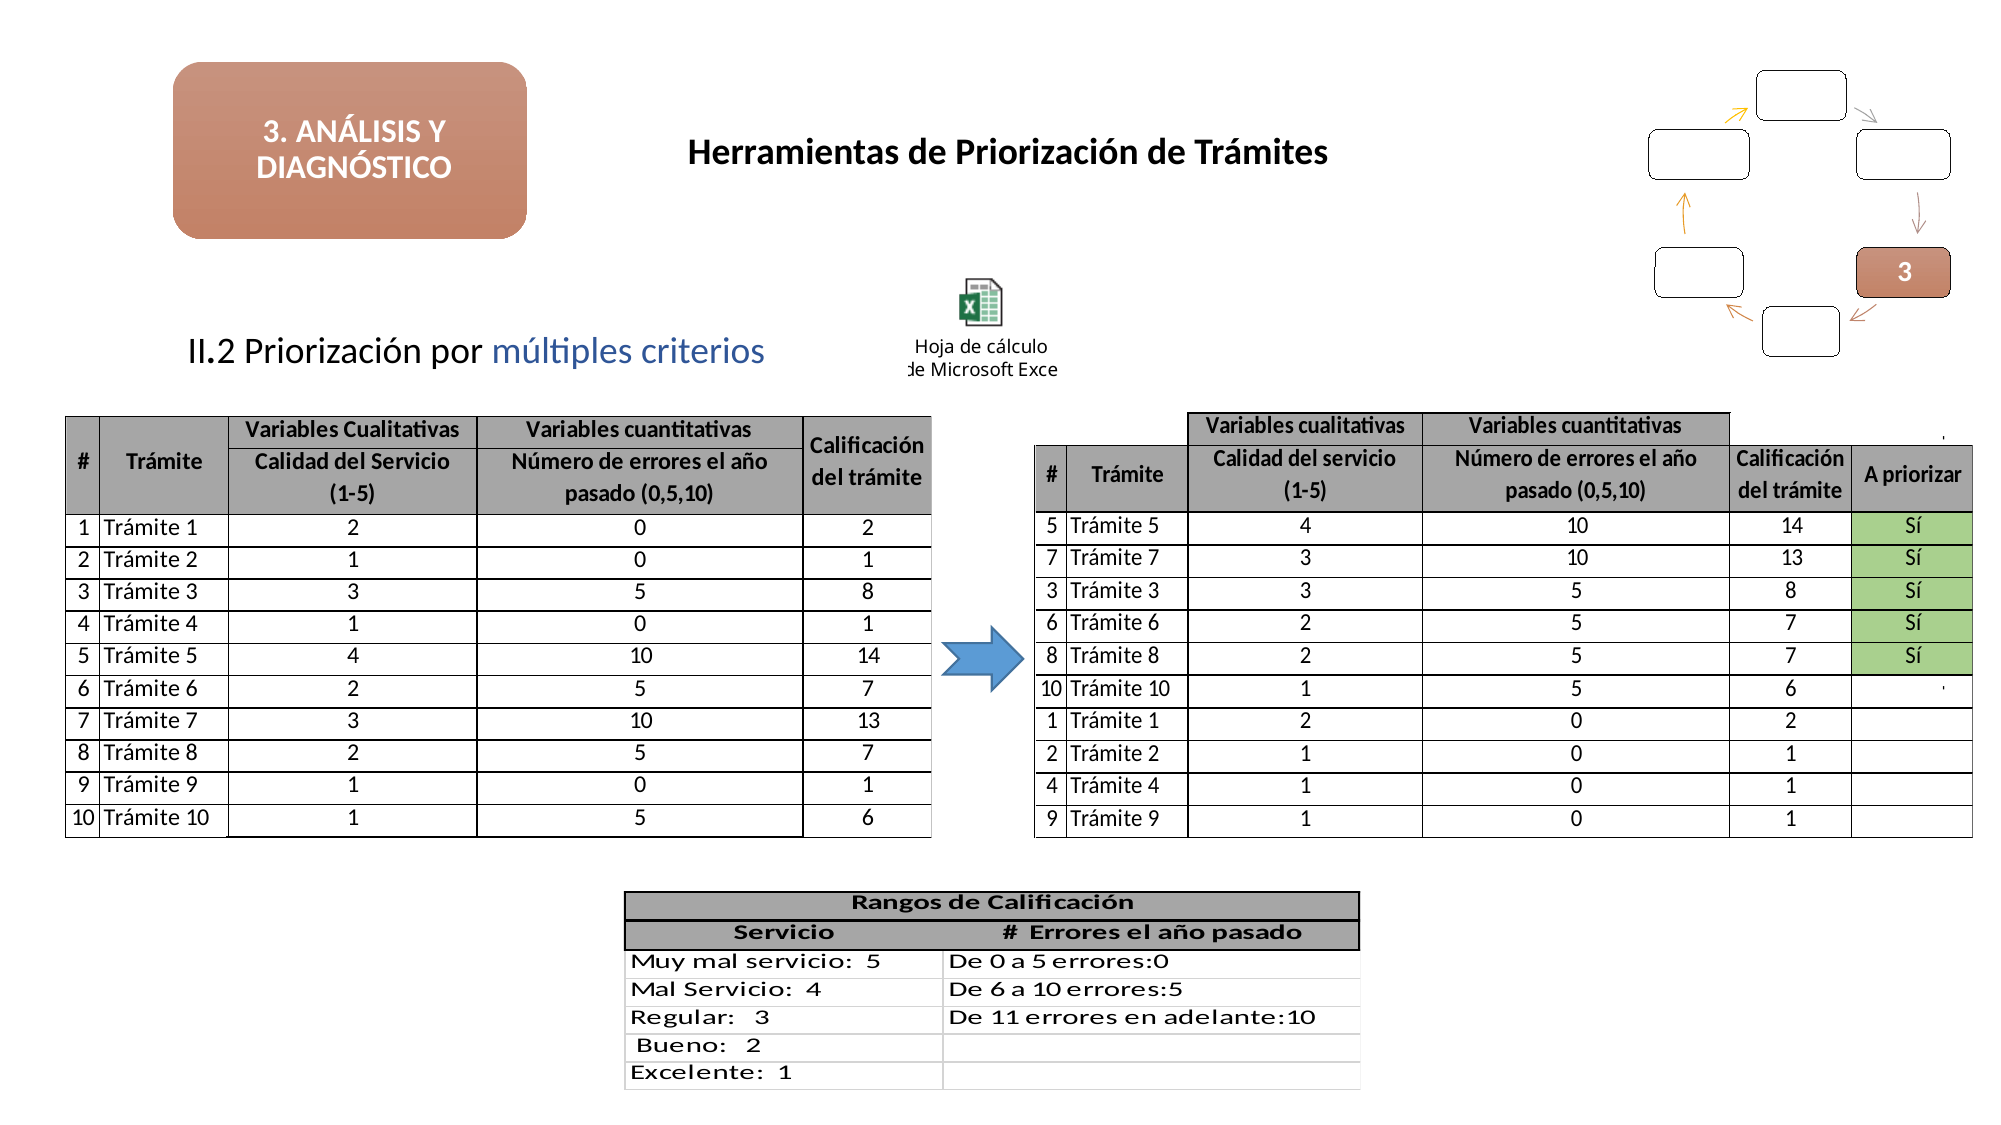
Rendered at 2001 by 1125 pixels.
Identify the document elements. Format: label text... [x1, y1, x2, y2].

text_box Herramientas de Priorización de Trámites [673, 119, 1371, 180]
picture [623, 891, 1363, 1091]
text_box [172, 61, 529, 239]
picture [64, 415, 933, 840]
text_box II.2 Priorización por múltiples criterios [172, 318, 795, 379]
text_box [908, 277, 1059, 404]
text_box [940, 624, 1025, 693]
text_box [1518, 70, 2000, 357]
picture [1033, 412, 1974, 840]
